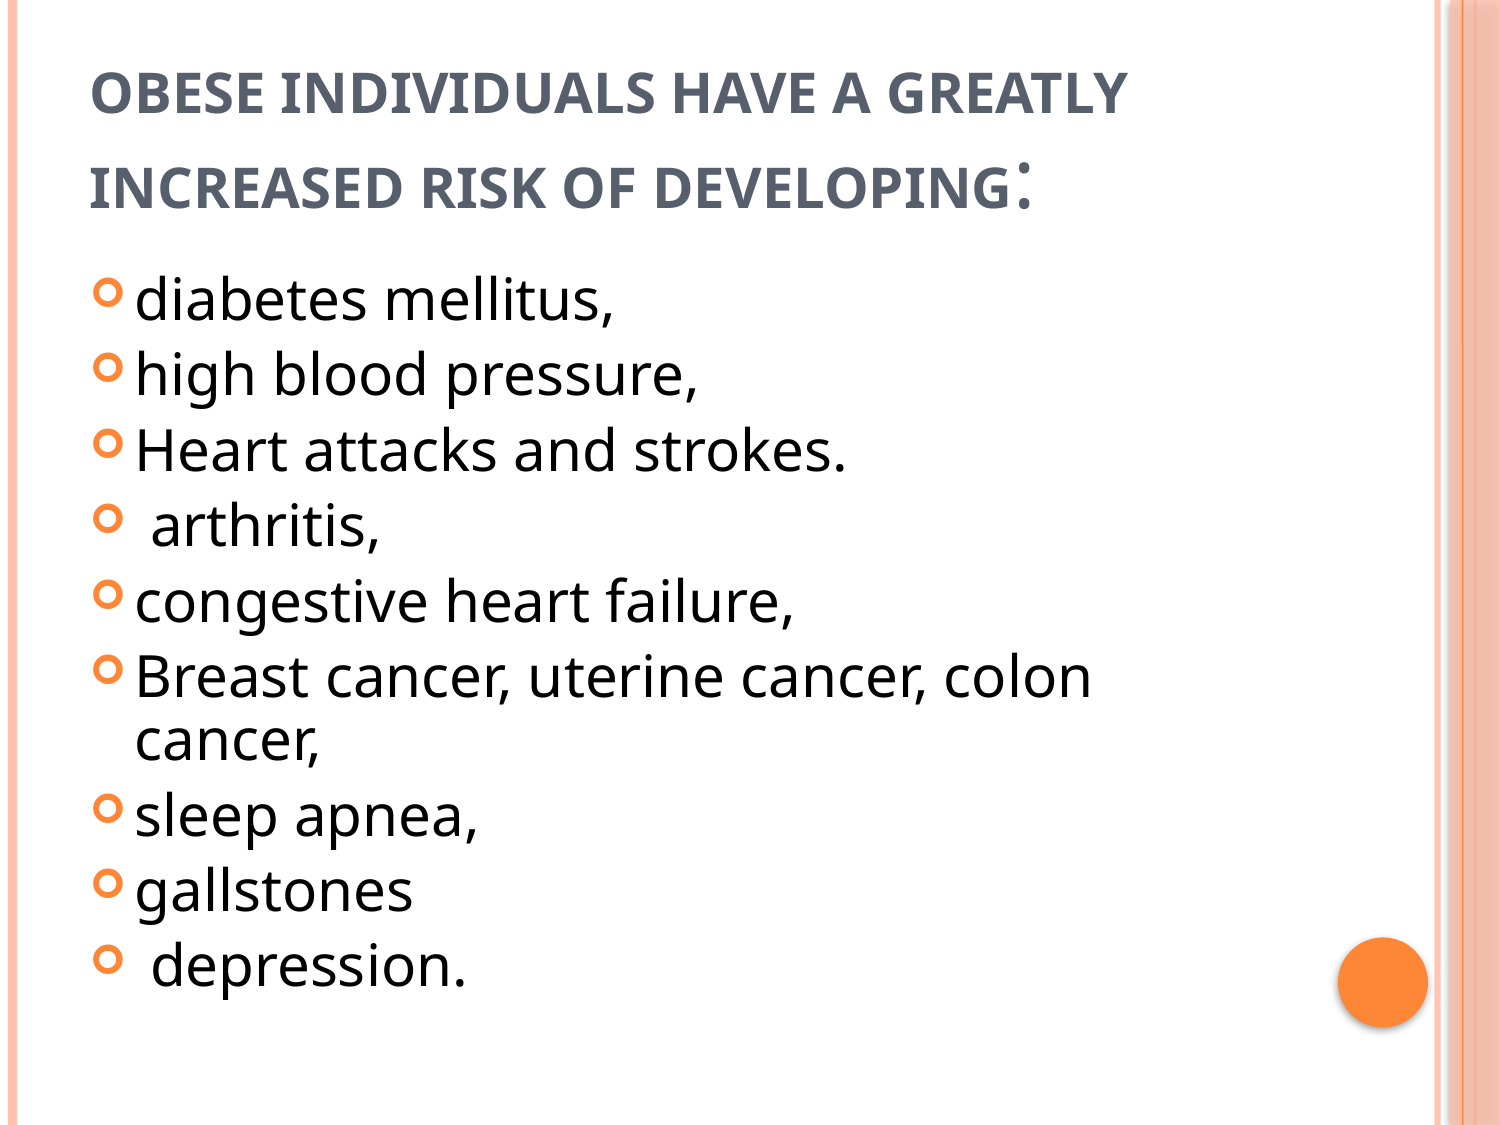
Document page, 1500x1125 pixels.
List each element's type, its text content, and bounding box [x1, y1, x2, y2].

list diabetes mellitus, high blood pressure, Heart attacks and strokes. arthritis, congestive heart failure, Breast cancer, uterine cancer, colon cancer, sleep apnea, gallstones depression. [75, 262, 1300, 1062]
title Obese individuals have a greatly increased risk of developing: [75, 45, 1300, 233]
